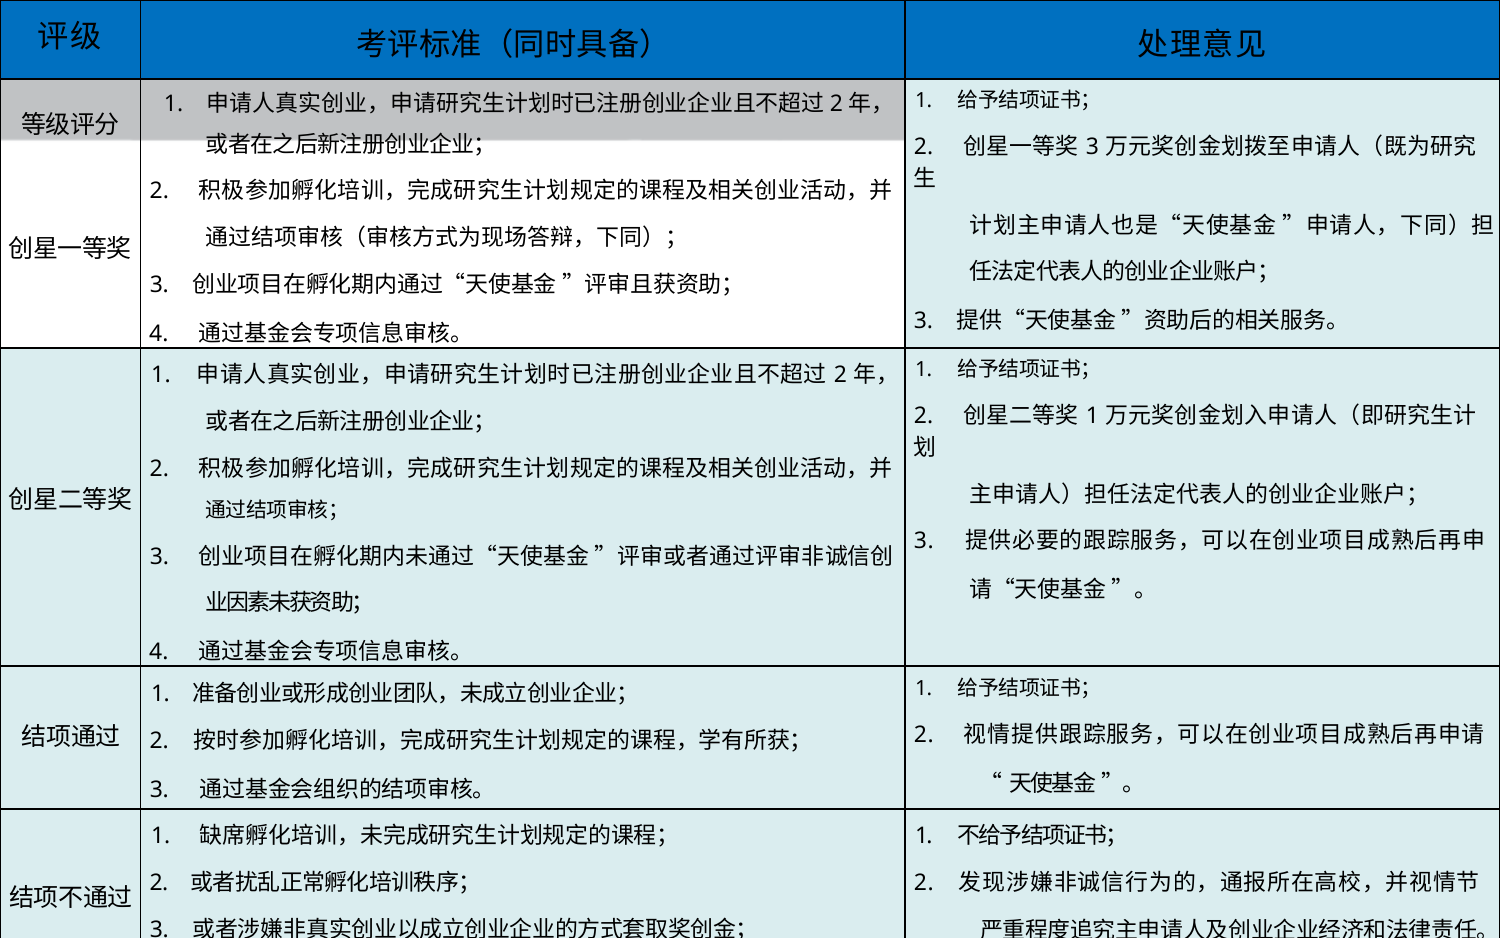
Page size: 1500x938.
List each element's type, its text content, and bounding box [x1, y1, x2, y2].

picture [0, 49, 1500, 147]
table_header 考评标准（同时具备） [141, 1, 904, 49]
table_header 处理意见 [906, 1, 1499, 49]
table_cell 1. 给予结项证书； 2. 创星二等奖1万元奖创金划入申请人（即研究生计划 主申请人）担任法定代表人的创业企业账户； 3. 提供必要的跟踪服务，可以在创业项目成熟后再申 请“天使基金 ”。 [906, 349, 1499, 665]
table_header 评级 [1, 1, 140, 49]
table_cell 1. 缺席孵化培训，未完成研究生计划规定的课程； 2. 或者扰乱正常孵化培训秩序； 3. 或者涉嫌非真实创业以成立创业企业的方式套取奖创金； 4. 或者不参加结项答辩或未通过结项答辩的。 [141, 810, 904, 938]
table_cell 1. 申请人真实创业，申请研究生计划时已注册创业企业且不超过2年， 或者在之后新注册创业企业； 2. 积极参加孵化培训，完成研究生计划规定的课程及相关创业活动，并 通过结项审核； 3. 创业项目在孵化期内未通过“天使基金 ”评审或者通过评审非诚信创 业因素未获资助； 4. 通过基金会专项信息审核。 [141, 349, 904, 665]
table_cell 1. 准备创业或形成创业团队，未成立创业企业； 2. 按时参加孵化培训，完成研究生计划规定的课程，学有所获； 3. 通过基金会组织的结项审核。 [141, 667, 904, 808]
table_cell 创星二等奖 [1, 349, 140, 665]
table_cell 或者在之后新注册创业企业； 2. 积极参加孵化培训，完成研究生计划规定的课程及相关创业活动，并 通过结项审核（审核方式为现场答辩，下同）； 3. 创业项目在孵化期内通过“天使基金 ”评审且获资助； 4. 通过基金会专项信息审核。 [141, 147, 904, 347]
table_cell 1. 给予结项证书； 2. 创星一等奖3万元奖创金划拨至申请人（既为研究生 计划主申请人也是“天使基金 ”申请人，下同）担 任法定代表人的创业企业账户； 3. 提供“天使基金 ”资助后的相关服务。 [906, 147, 1499, 347]
table_cell 结项不通过 [1, 810, 140, 938]
table_cell 1. 给予结项证书； 2. 视情提供跟踪服务，可以在创业项目成熟后再申请 “天使基金 ”。 [906, 667, 1499, 808]
table_cell 1. 不给予结项证书； 2. 发现涉嫌非诚信行为的，通报所在高校，并视情节 严重程度追究主申请人及创业企业经济和法律责任。 [906, 810, 1499, 938]
table_cell 结项通过 [1, 667, 140, 808]
table_cell 等级评分 创星一等奖 [1, 147, 140, 347]
